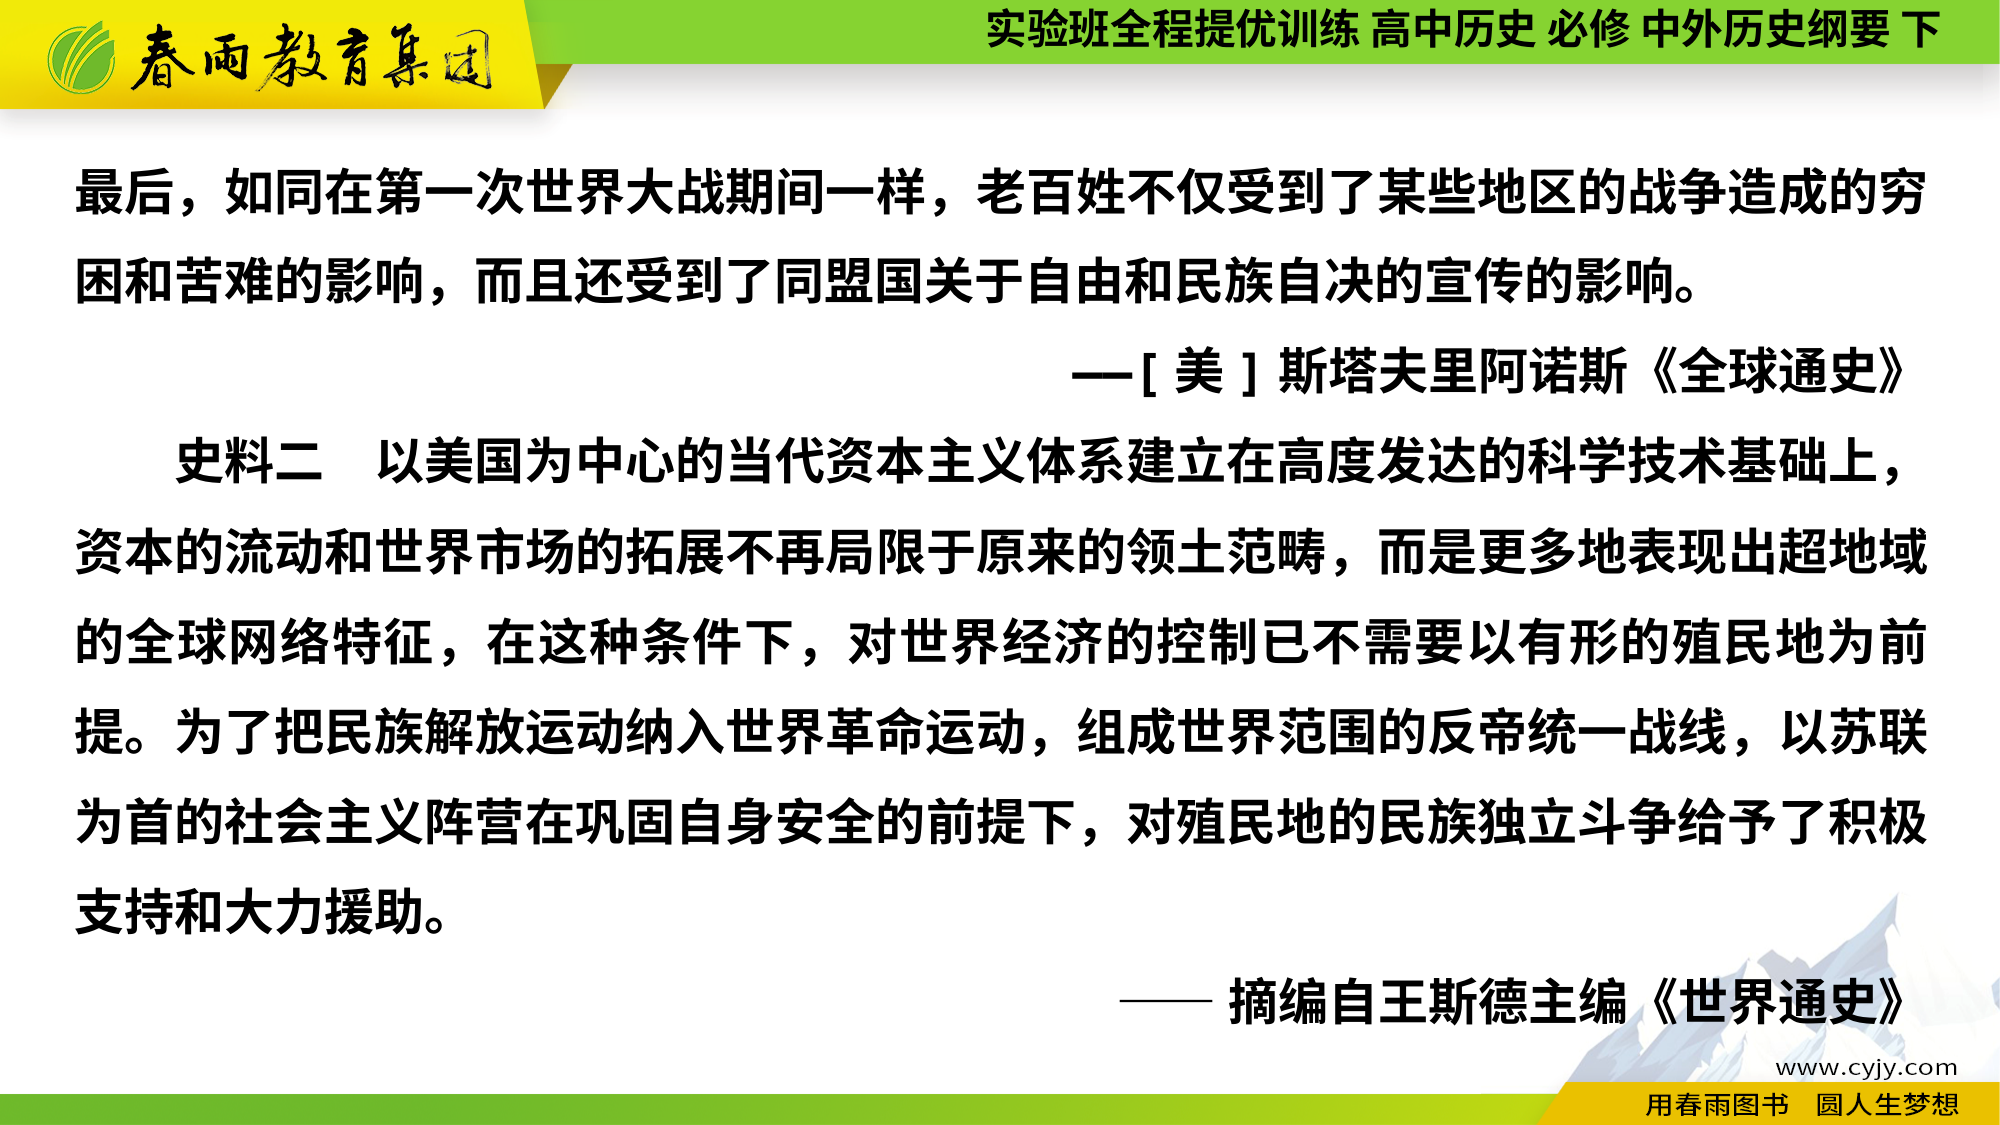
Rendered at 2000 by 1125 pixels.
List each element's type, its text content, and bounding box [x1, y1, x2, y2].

picture [0, 0, 2000, 1125]
list 最后，如同在第一次世界大战期间一样，老百姓不仅受到了某些地区的战争造成的穷困和苦难的影响，而且还受到了同盟国关于自由和民族自决的宣传的影响。 ——[美]斯塔夫里阿诺斯《全球通史》 史料二 以美国为中心的当代资本主义体系建立在高度发达的科学技术基础上，资本的流动和世界市场的拓展不再局限于原来的领土范畴，而是更多地表现出超地域的全球网络特征，在这种条件下，对世界经济的控制已不需要以有形的殖民地为前提。为了把民族解放运动纳入世界革命运动，组成世界范围的反帝统一战线，以苏联为首的社会主义阵营在巩固自身安全的前提下，对殖民地的民族独立斗争给予了积极支持和大力援助。 ——摘编自王斯德主编《世界通史》 [59, 122, 1944, 1047]
